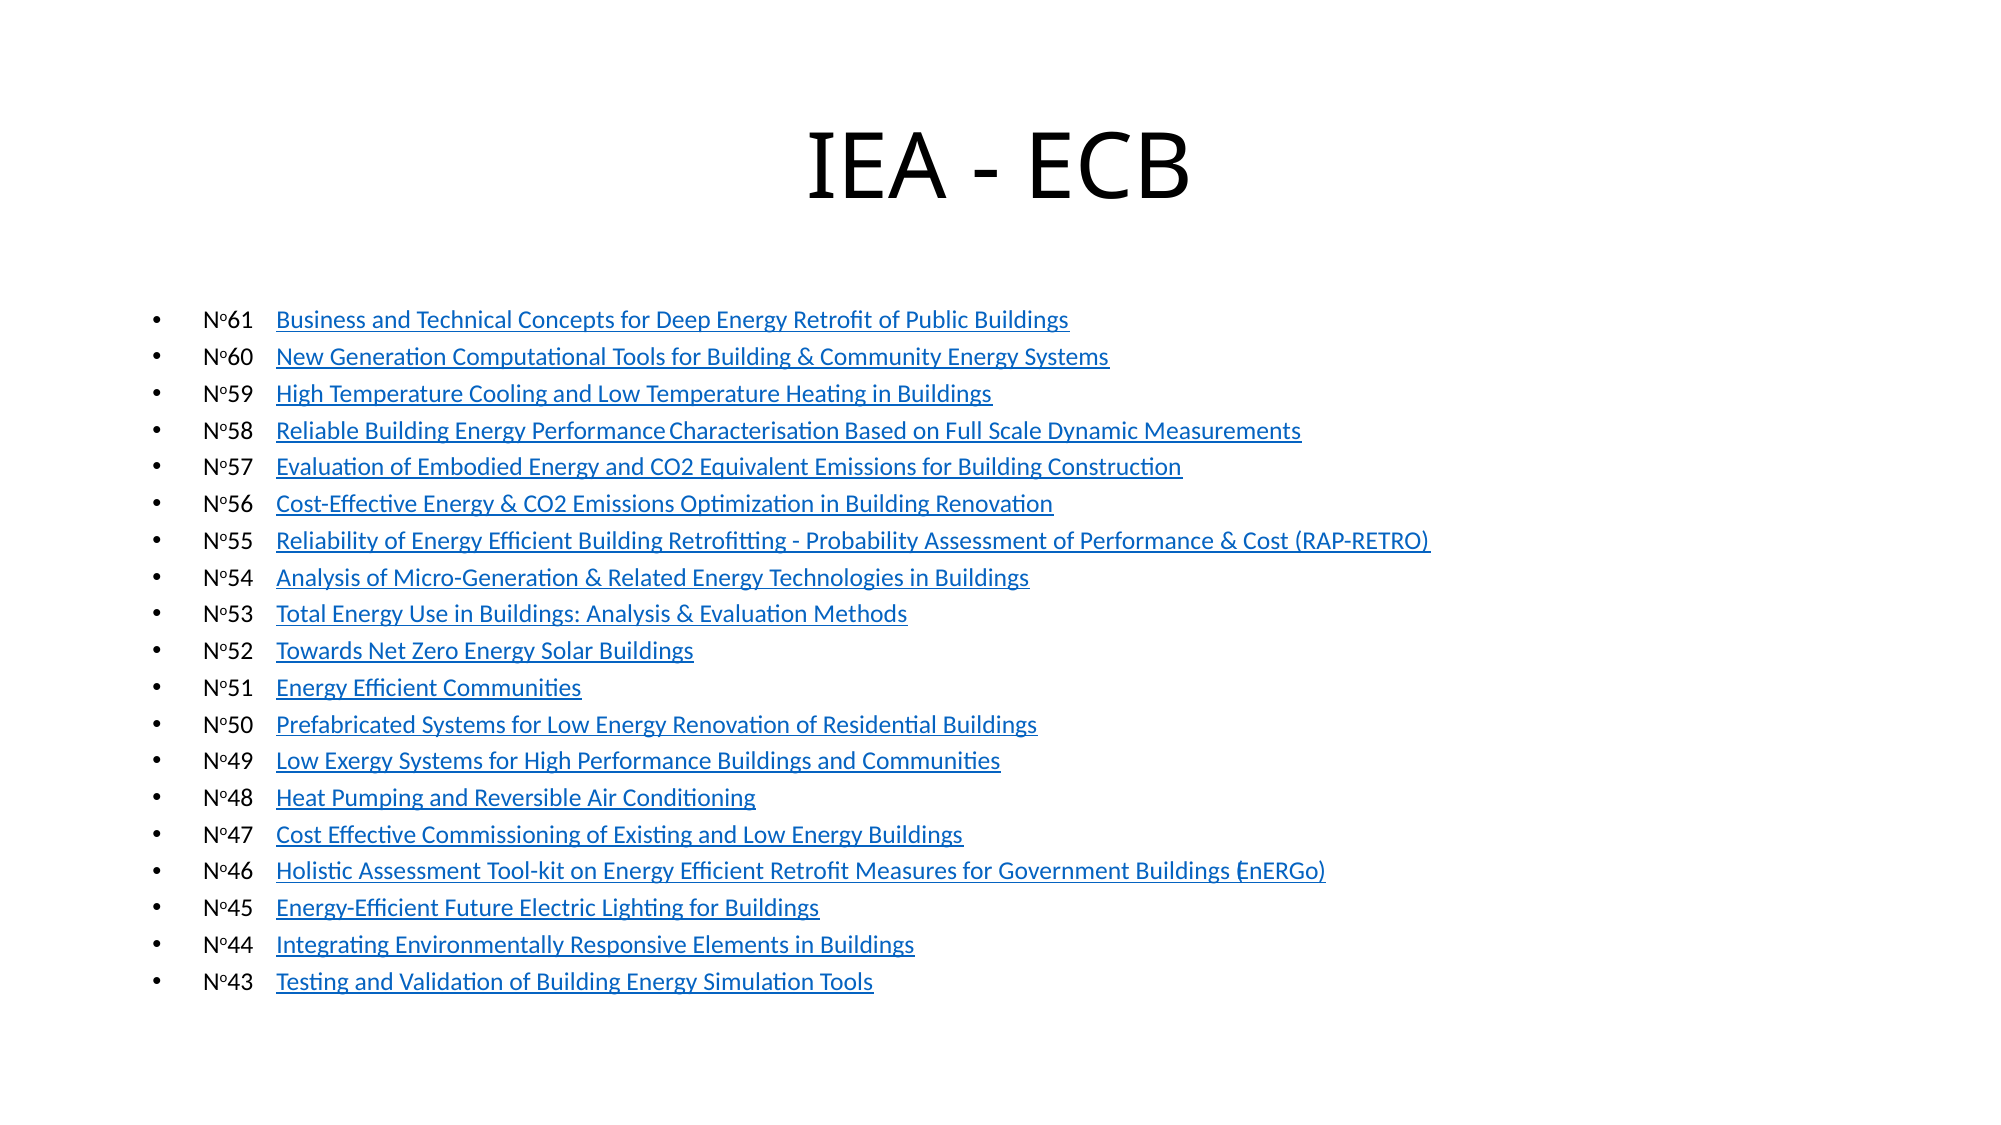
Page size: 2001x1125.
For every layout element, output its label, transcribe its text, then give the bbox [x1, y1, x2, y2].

title IEA - ECB [137, 59, 1863, 278]
list No61 Business and Technical Concepts for Deep Energy Retrofit of Public Buildings No60 New Generation Computational Tools for Building & Community Energy Systems No59 High Temperature Cooling and Low Temperature Heating in Buildings No58 Reliable Building Energy Performance Characterisation Based on Full Scale Dynamic Measurements No57 Evaluation of Embodied Energy and CO2 Equivalent Emissions for Building Construction No56 Cost-Effective Energy & CO2 Emissions Optimization in Building Renovation No55 Reliability of Energy Efficient Building Retrofitting - Probability Assessment of Performance & Cost (RAP-RETRO) No54 Analysis of Micro-Generation & Related Energy Technologies in Buildings No53 Total Energy Use in Buildings: Analysis & Evaluation Methods No52 Towards Net Zero Energy Solar Buildings No51 Energy Efficient Communities No50 Prefabricated Systems for Low Energy Renovation of Residential Buildings No49 Low Exergy Systems for High Performance Buildings and Communities No48 Heat Pumping and Reversible Air Conditioning No47 Cost Effective Commissioning of Existing and Low Energy Buildings No46 Holistic Assessment Tool-kit on Energy Efficient Retrofit Measures for Government Buildings (EnERGo) No45 Energy-Efficient Future Electric Lighting for Buildings No44 Integrating Environmentally Responsive Elements in Buildings No43 Testing and Validation of Building Energy Simulation Tools [137, 299, 1863, 1014]
